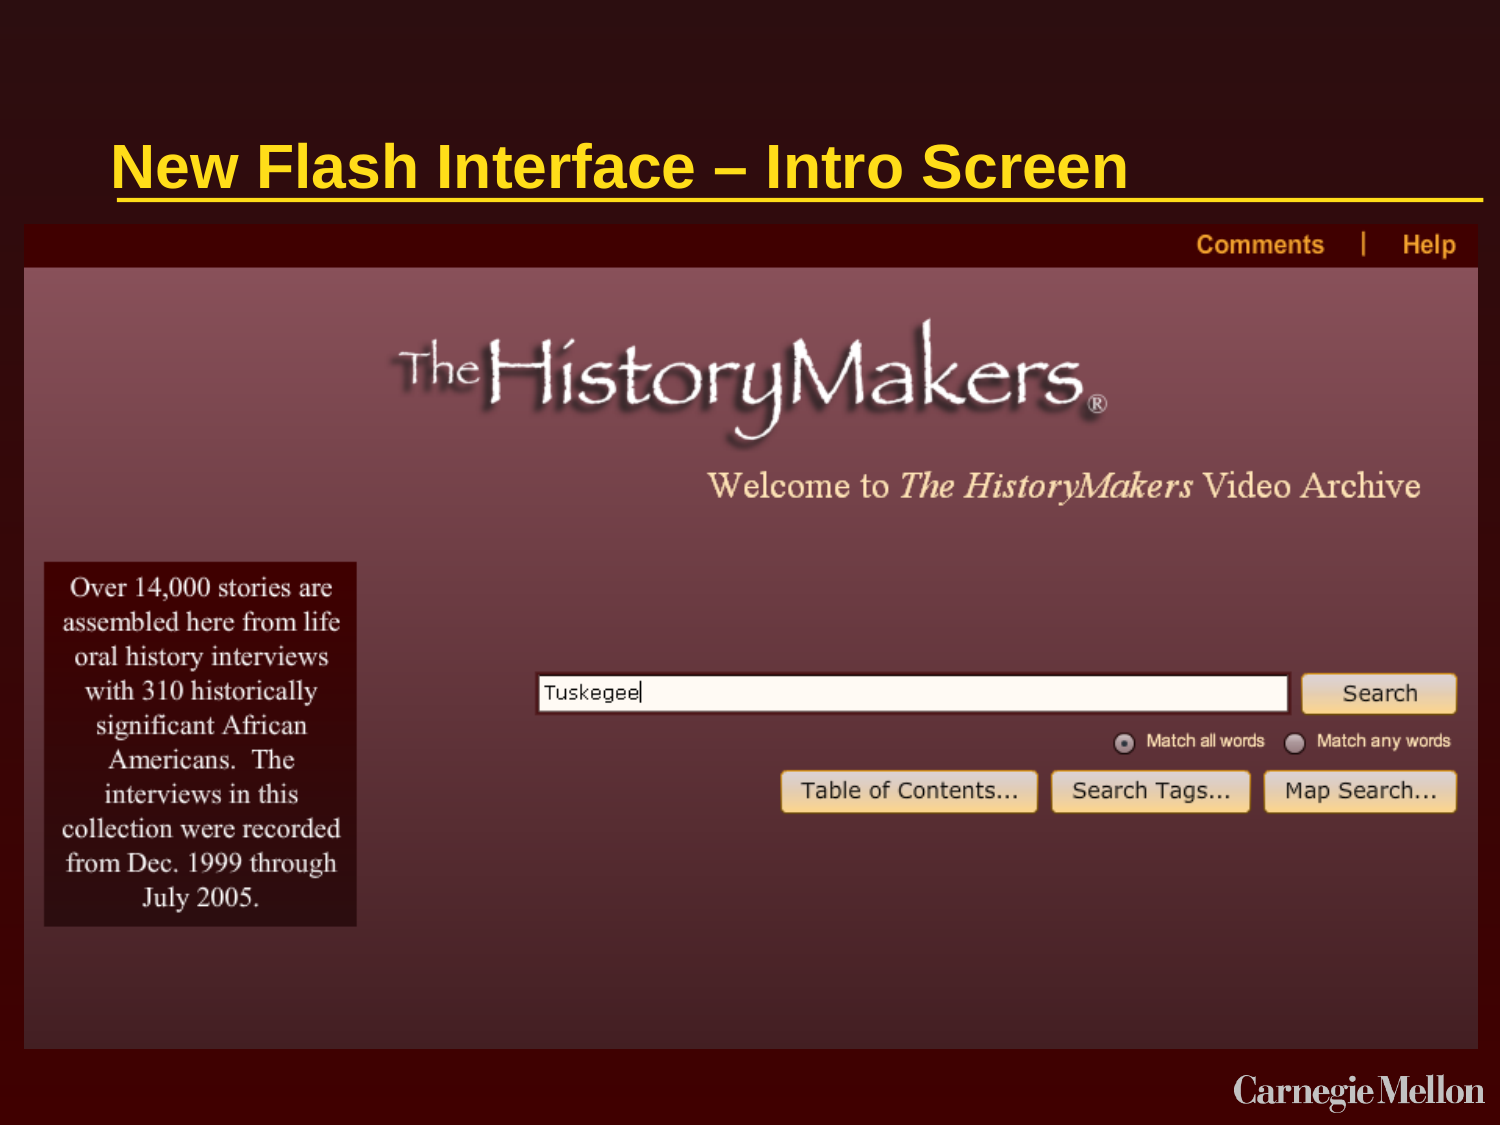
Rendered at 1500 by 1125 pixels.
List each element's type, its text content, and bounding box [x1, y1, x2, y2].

picture [1234, 1074, 1485, 1113]
title New Flash Interface – Intro Screen [95, 68, 1372, 223]
picture [24, 224, 1479, 1049]
